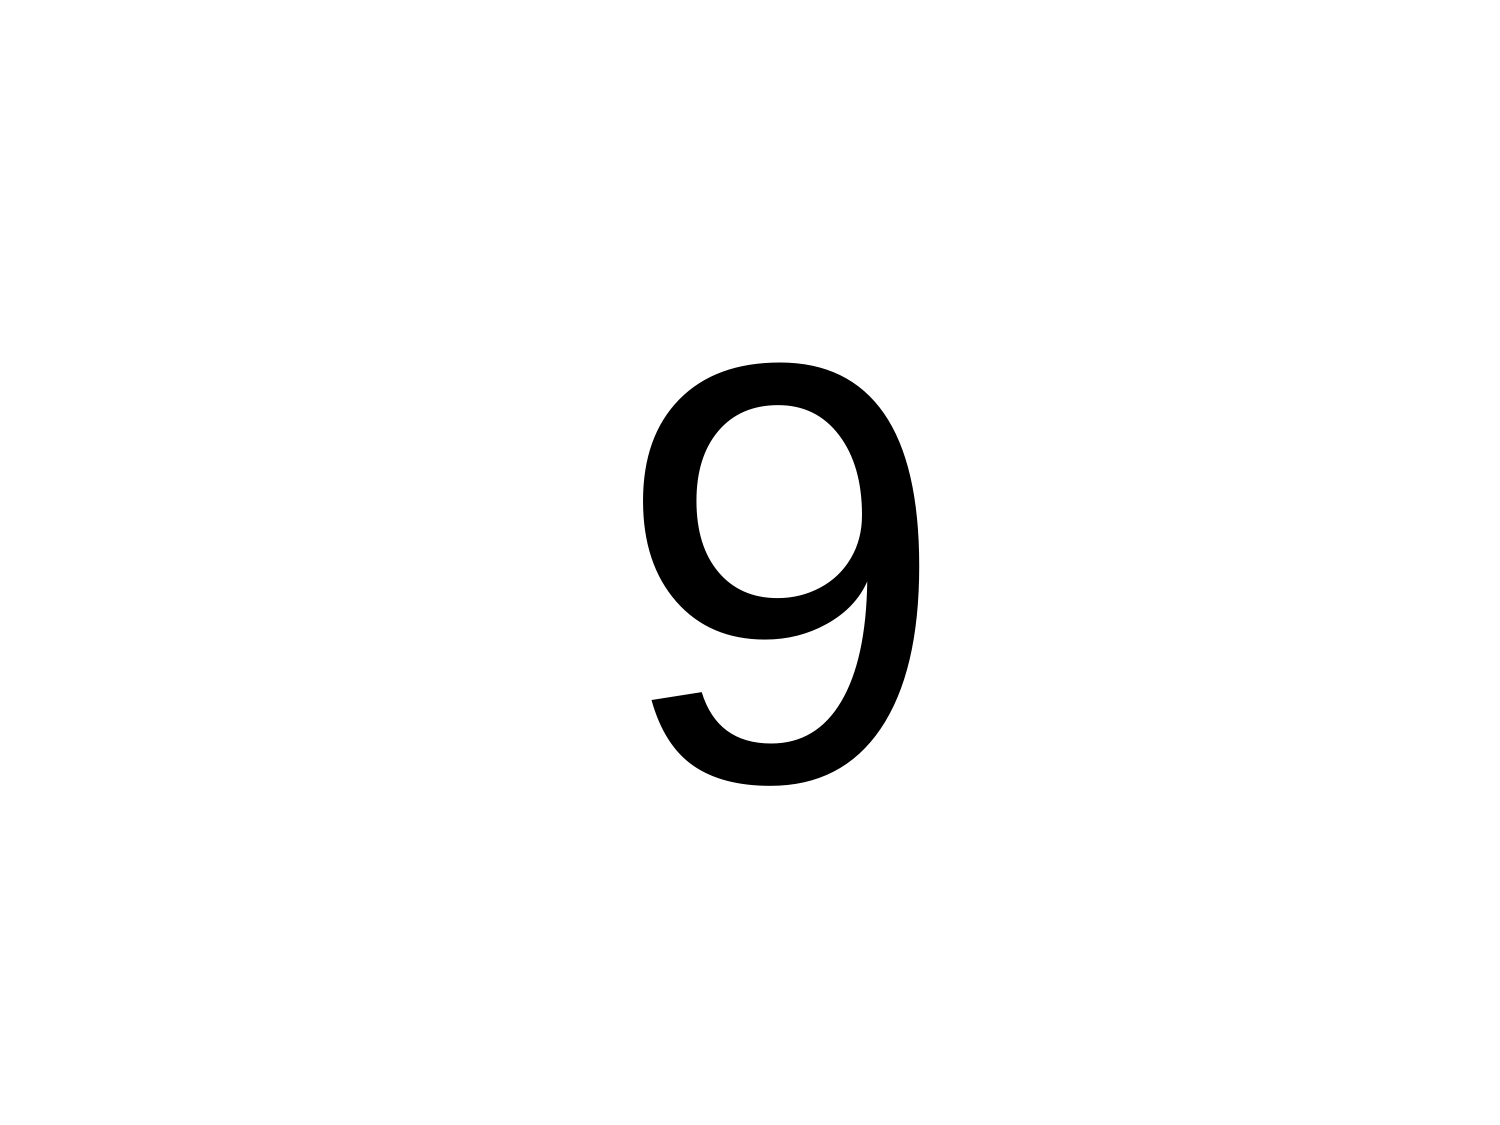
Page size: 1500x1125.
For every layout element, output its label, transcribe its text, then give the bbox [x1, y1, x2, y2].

text_box 9 [449, 174, 1113, 908]
